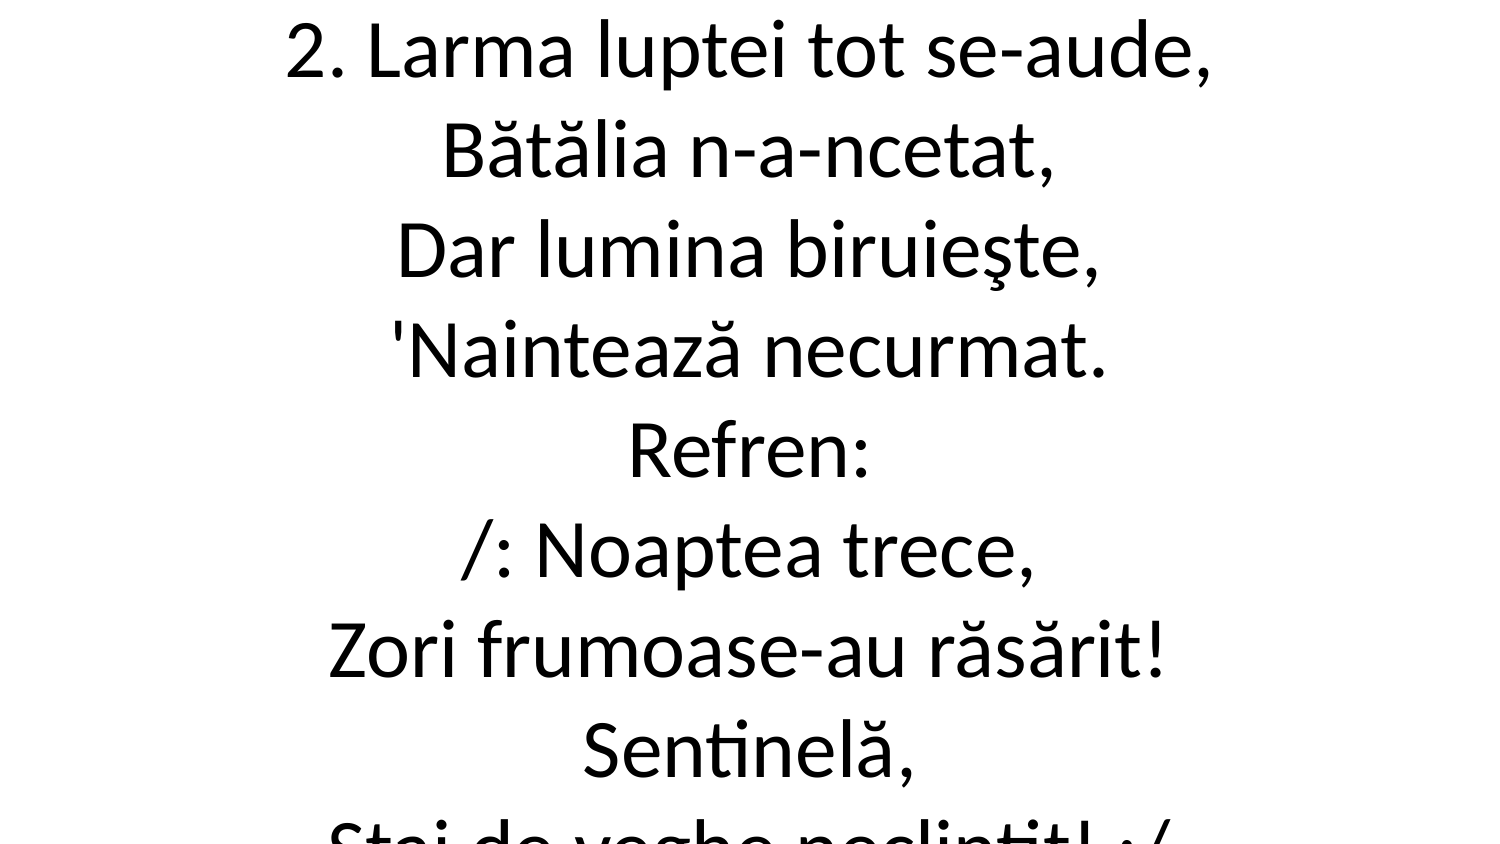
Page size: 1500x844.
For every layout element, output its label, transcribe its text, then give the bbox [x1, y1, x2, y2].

text_box 2. Larma luptei tot se-aude, Bătălia n-a-ncetat, Dar lumina biruieşte, 'Naintează necurmat. Refren: /: Noaptea trece, Zori frumoase-au răsărit! Sentinelă, Stai de veghe neclintit! :/ [269, 0, 1231, 844]
